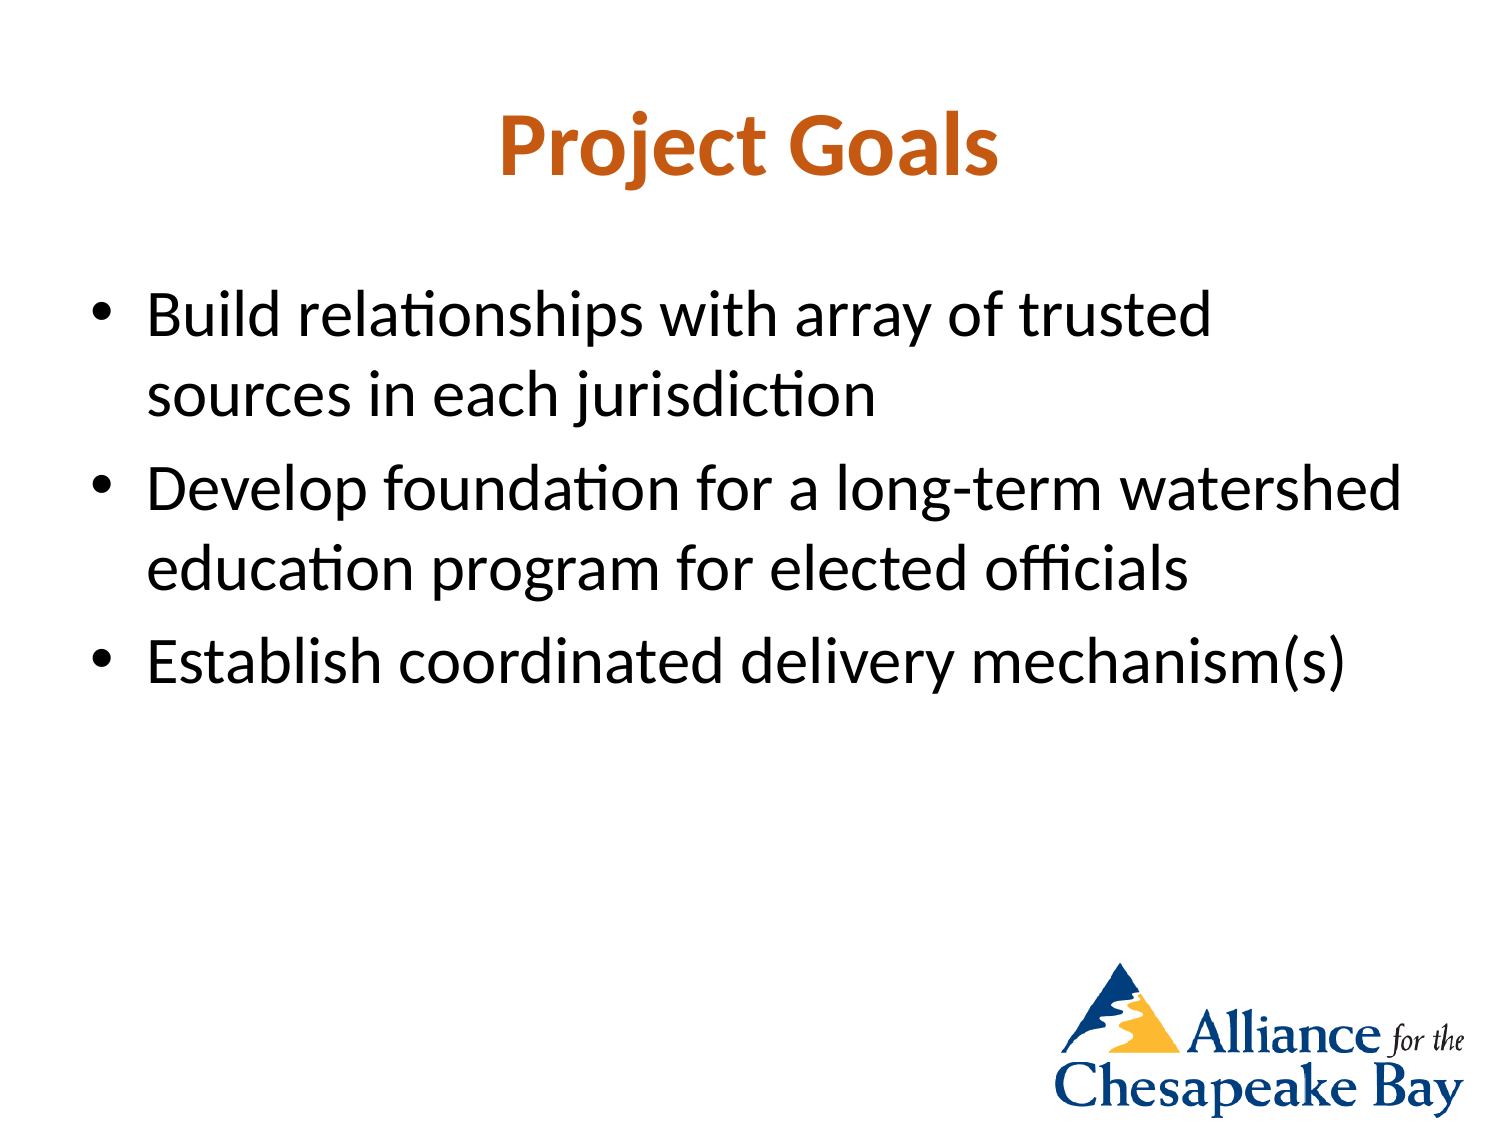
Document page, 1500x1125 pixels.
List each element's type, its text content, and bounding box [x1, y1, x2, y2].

title Project Goals [75, 45, 1425, 233]
picture [1017, 956, 1500, 1125]
list Build relationships with array of trusted sources in each jurisdiction Develop foundation for a long-term watershed education program for elected officials Establish coordinated delivery mechanism(s) [75, 262, 1425, 984]
